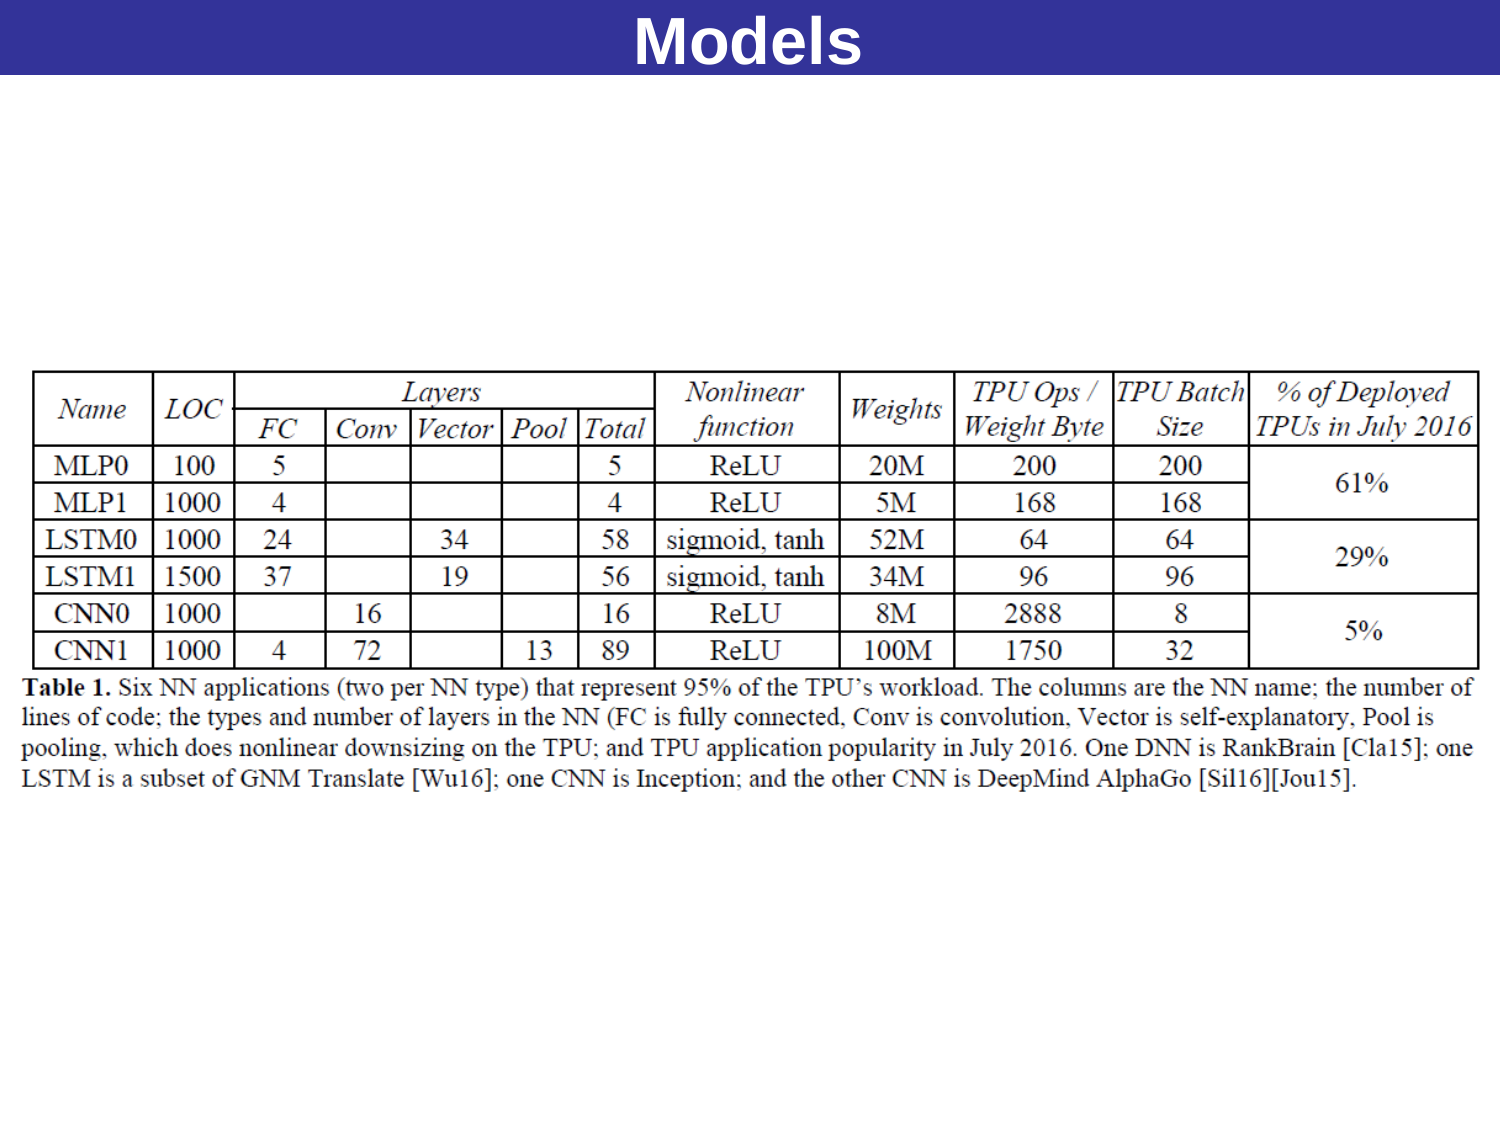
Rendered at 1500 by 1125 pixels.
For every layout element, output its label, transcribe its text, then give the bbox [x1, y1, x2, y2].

title Models [0, 0, 1500, 75]
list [14, 362, 1486, 813]
